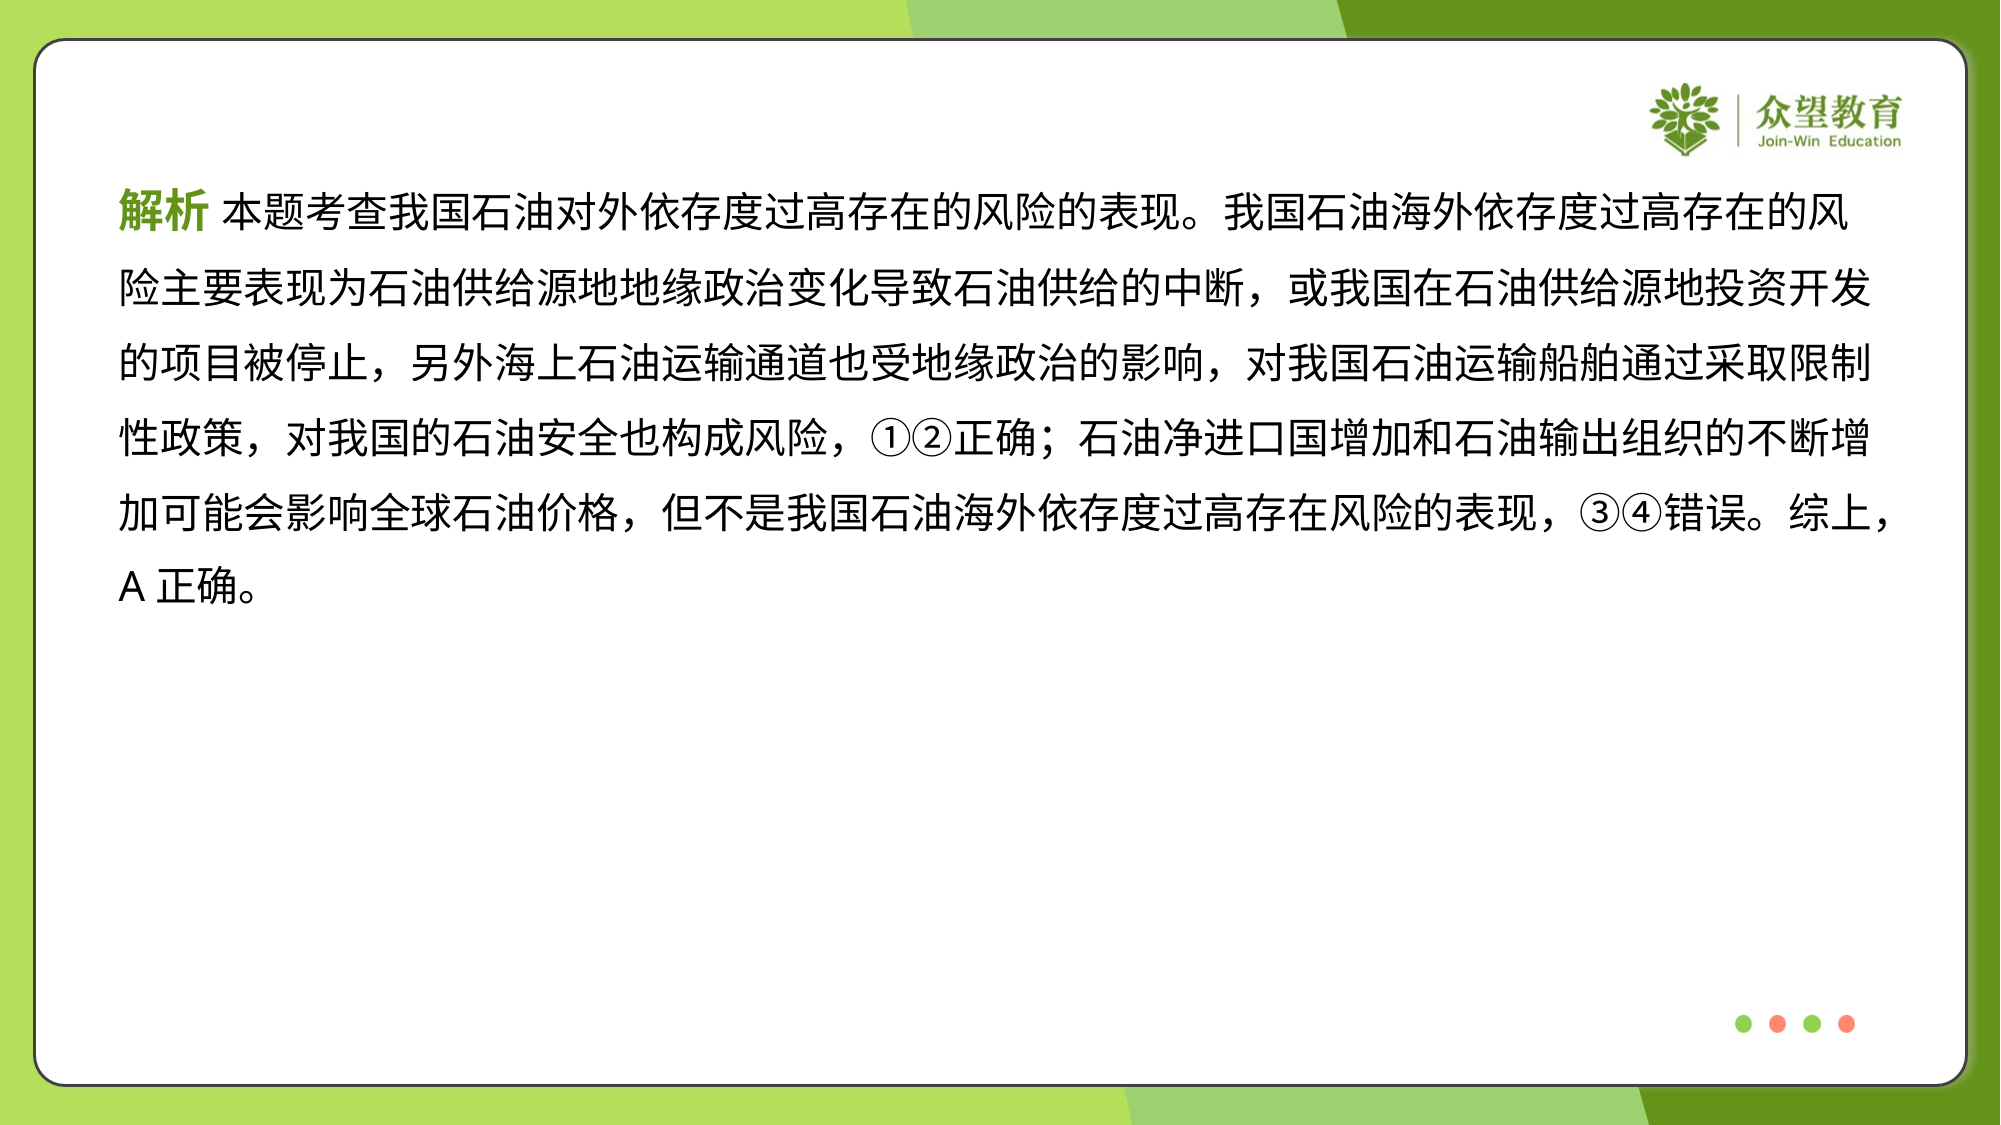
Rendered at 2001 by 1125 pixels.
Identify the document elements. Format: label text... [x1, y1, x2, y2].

text_box 解析 本题考查我国石油对外依存度过高存在的风险的表现。我国石油海外依存度过高存在的风 险主要表现为石油供给源地地缘政治变化导致石油供给的中断，或我国在石油供给源地投资开发 的项目被停止，另外海上石油运输通道也受地缘政治的影响，对我国石油运输船舶通过采取限制 性政策，对我国的石油安全也构成风险，①②正确；石油净进口国增加和石油输出组织的不断增 加可能会影响全球石油价格，但不是我国石油海外依存度过高存在风险的表现，③④错误。综上， A正确。 [118, 159, 1883, 602]
picture [0, 0, 2000, 1125]
